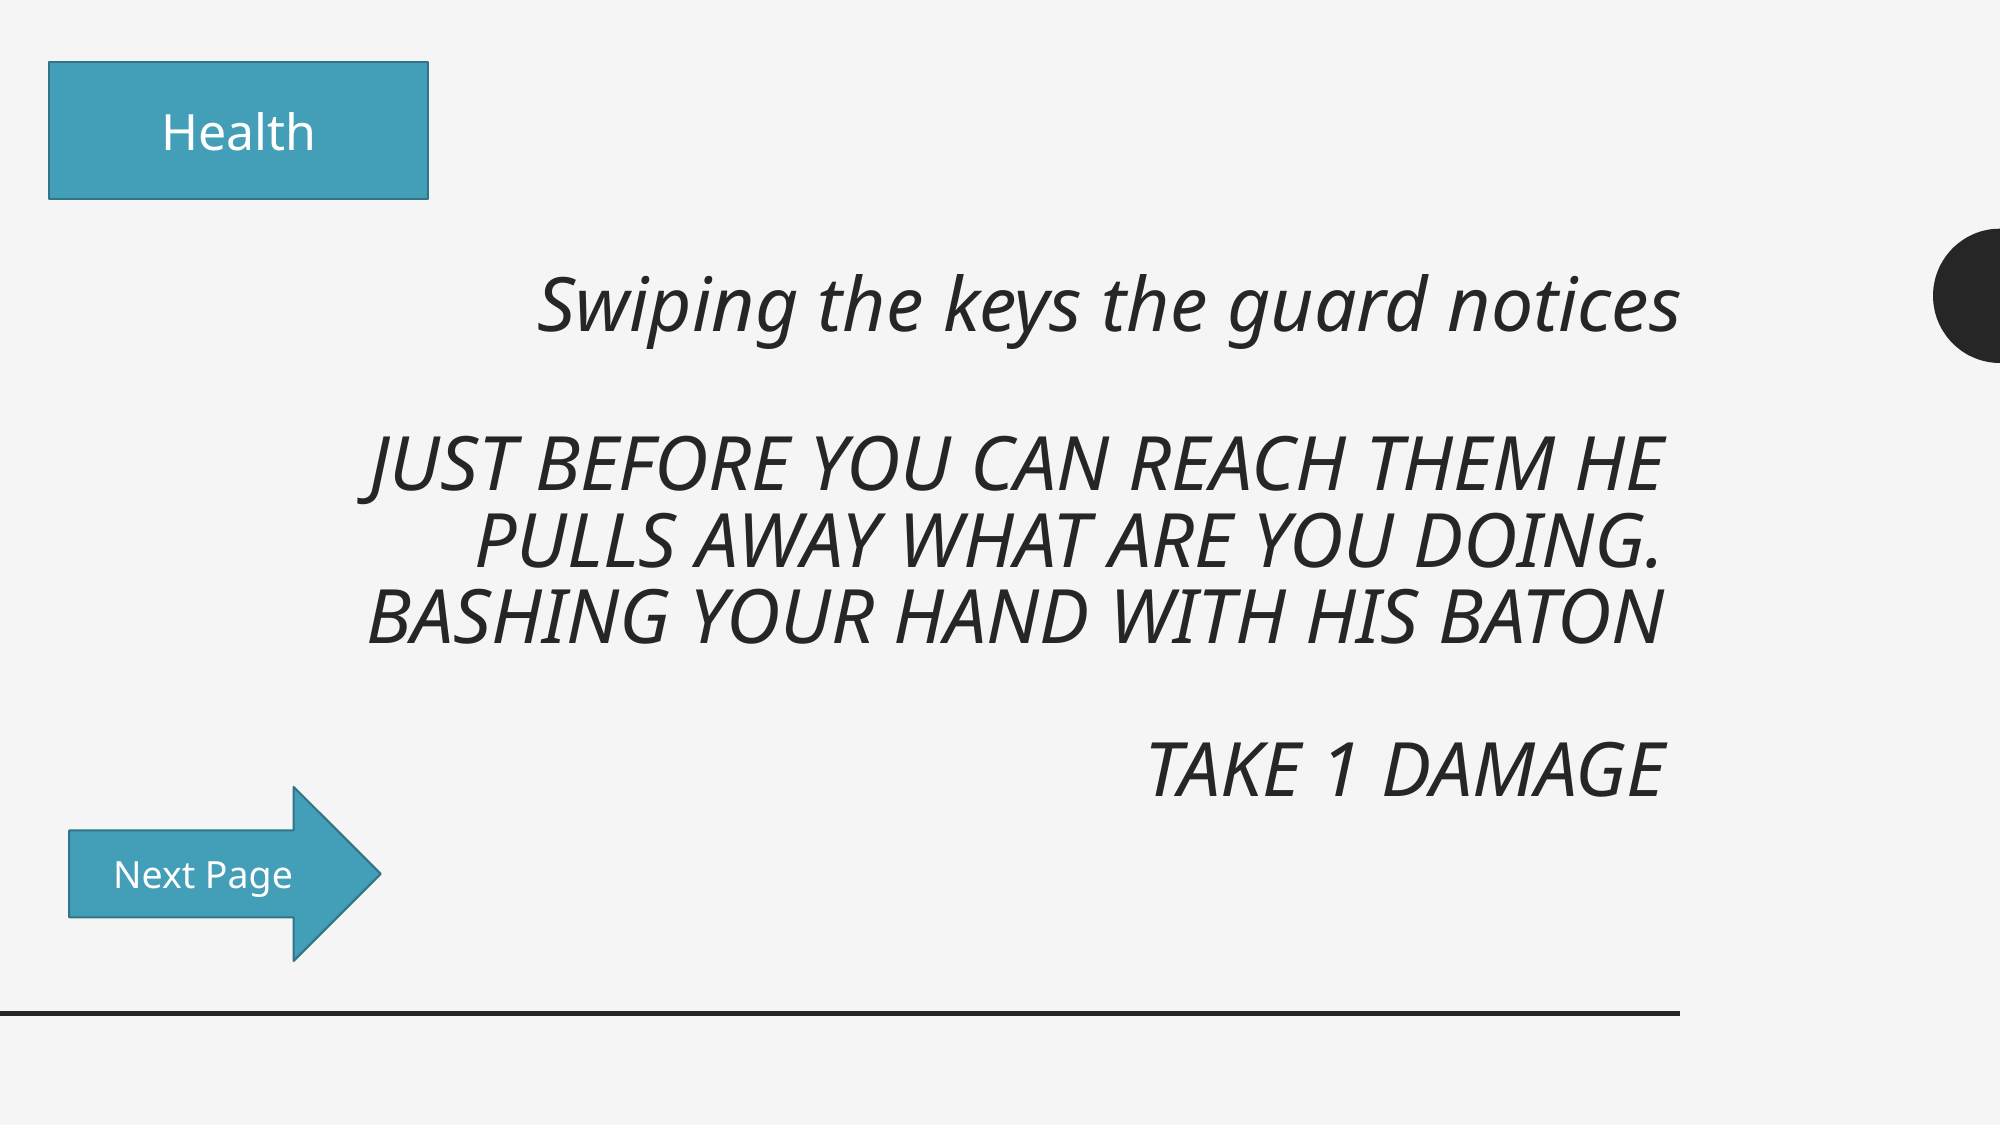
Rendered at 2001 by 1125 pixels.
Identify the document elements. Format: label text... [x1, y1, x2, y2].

text_box Next Page [68, 785, 382, 962]
text_box Health [48, 61, 429, 200]
list Swiping the keys the guard notices [319, 228, 1698, 363]
title Just before you can reach them he pulls away what are you doing. Bashing your hand with his baton Take 1 damage [319, 421, 1681, 961]
